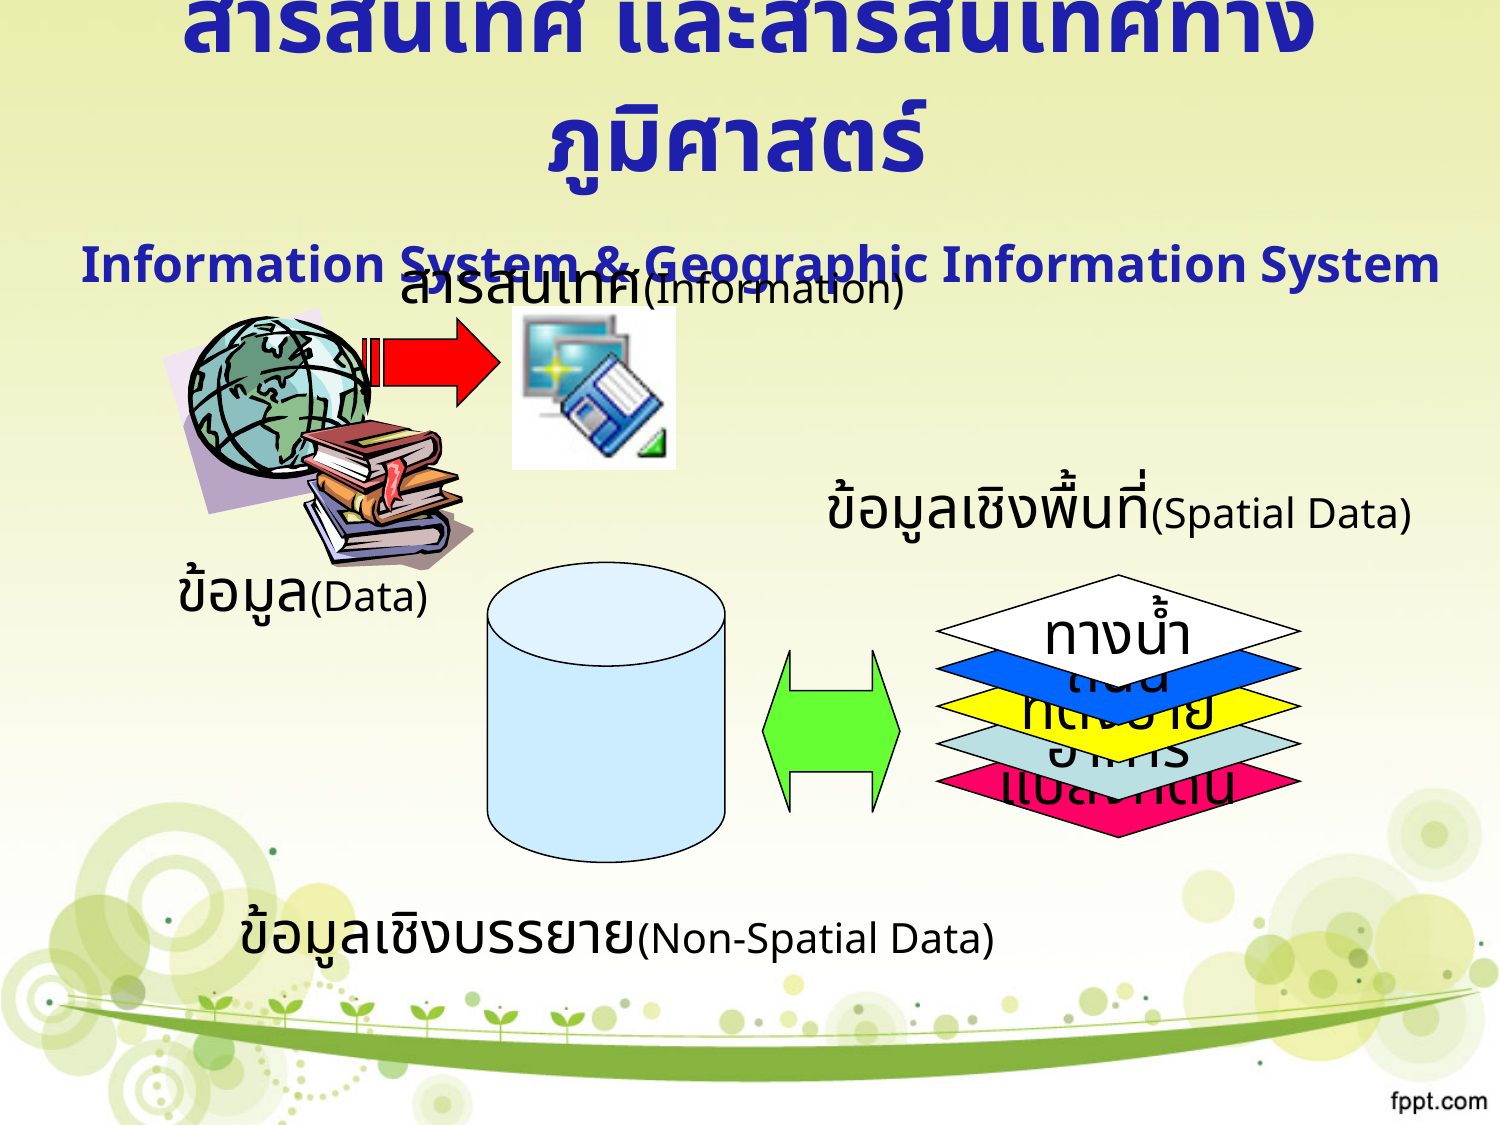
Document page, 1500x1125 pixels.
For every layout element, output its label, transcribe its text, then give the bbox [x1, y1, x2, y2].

text_box แปลงที่ดิน [979, 763, 1300, 838]
text_box ถนน [979, 650, 1300, 726]
text_box ข้อมูลเชิงพื้นที่(Spatial Data) [908, 462, 1427, 548]
text_box ทางน้ำ [979, 575, 1300, 688]
text_box ที่ตั้งป้าย [979, 688, 1300, 763]
text_box อาคาร [979, 725, 1300, 801]
title สารสนเทศ และสารสนเทศทางภูมิศาสตร์ Information System & Geographic Information System [37, 37, 1463, 225]
picture [0, 0, 1500, 1125]
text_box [257, 562, 976, 973]
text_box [162, 237, 905, 632]
